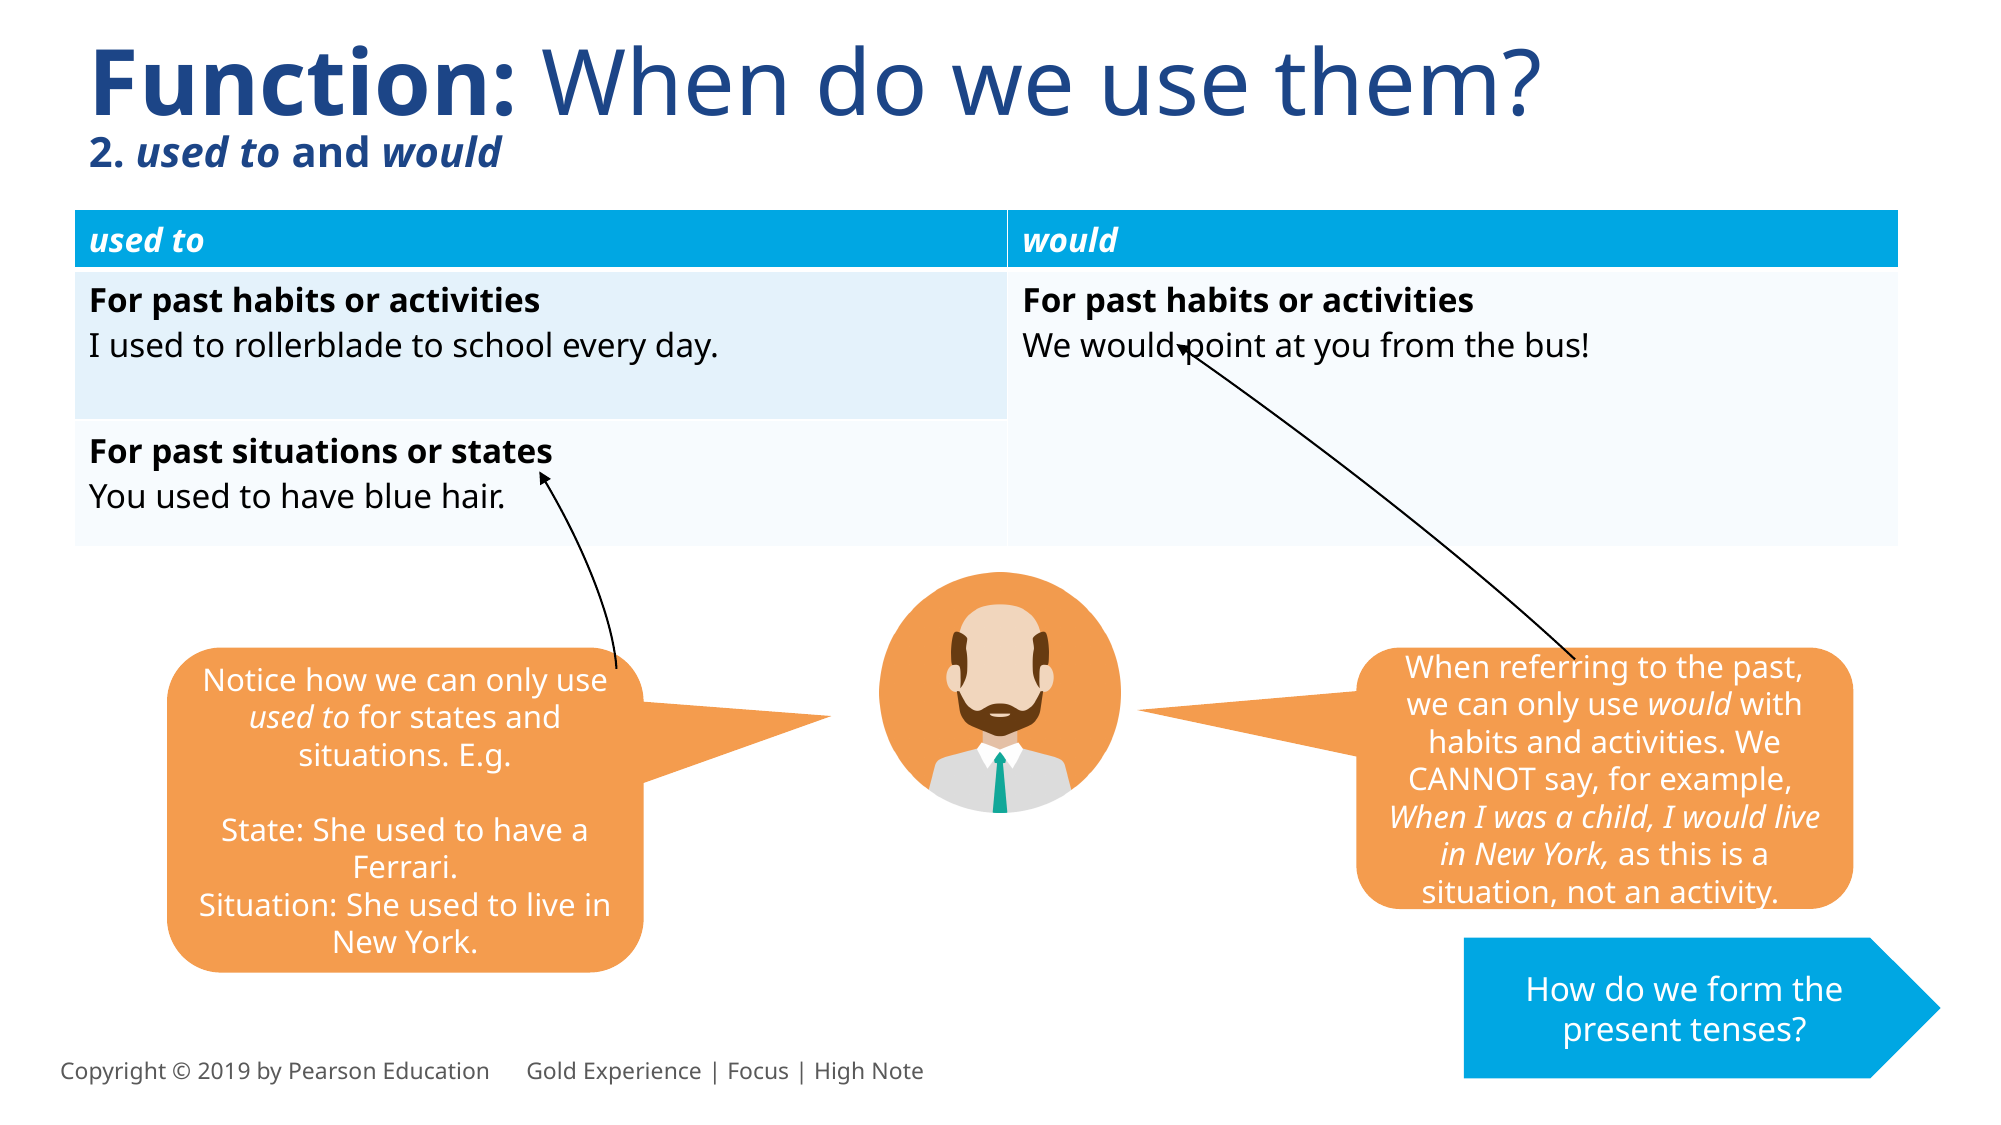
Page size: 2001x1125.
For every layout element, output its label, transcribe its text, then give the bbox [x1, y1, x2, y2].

table_header would [1008, 210, 1898, 267]
text_box Notice how we can only use used to for states and situations. E.g. State: She used to have a Ferrari. Situation: She used to live in New York. [167, 647, 832, 973]
table_cell For past situations or states You used to have blue hair. [75, 421, 1007, 546]
title Function: When do we use them? [73, 28, 1863, 208]
text_box How do we form the present tenses? [1463, 937, 1941, 1079]
table_cell For past habits or activities I used to rollerblade to school every day. [75, 272, 1007, 419]
picture [879, 571, 1121, 813]
text_box [1176, 343, 1576, 660]
text_box When referring to the past, we can only use would with habits and activities. We CANNOT say, for example, When I was a child, I would live in New York, as this is a situation, not an activity. [1137, 647, 1854, 910]
list 2. used to and would [73, 123, 1590, 208]
text_box [458, 471, 617, 669]
table_header used to [75, 210, 1007, 267]
table_cell For past habits or activities We would point at you from the bus! [1008, 272, 1898, 546]
footer Copyright © 2019 by Pearson Education Gold Experience | Focus | High Note [45, 1040, 1084, 1101]
